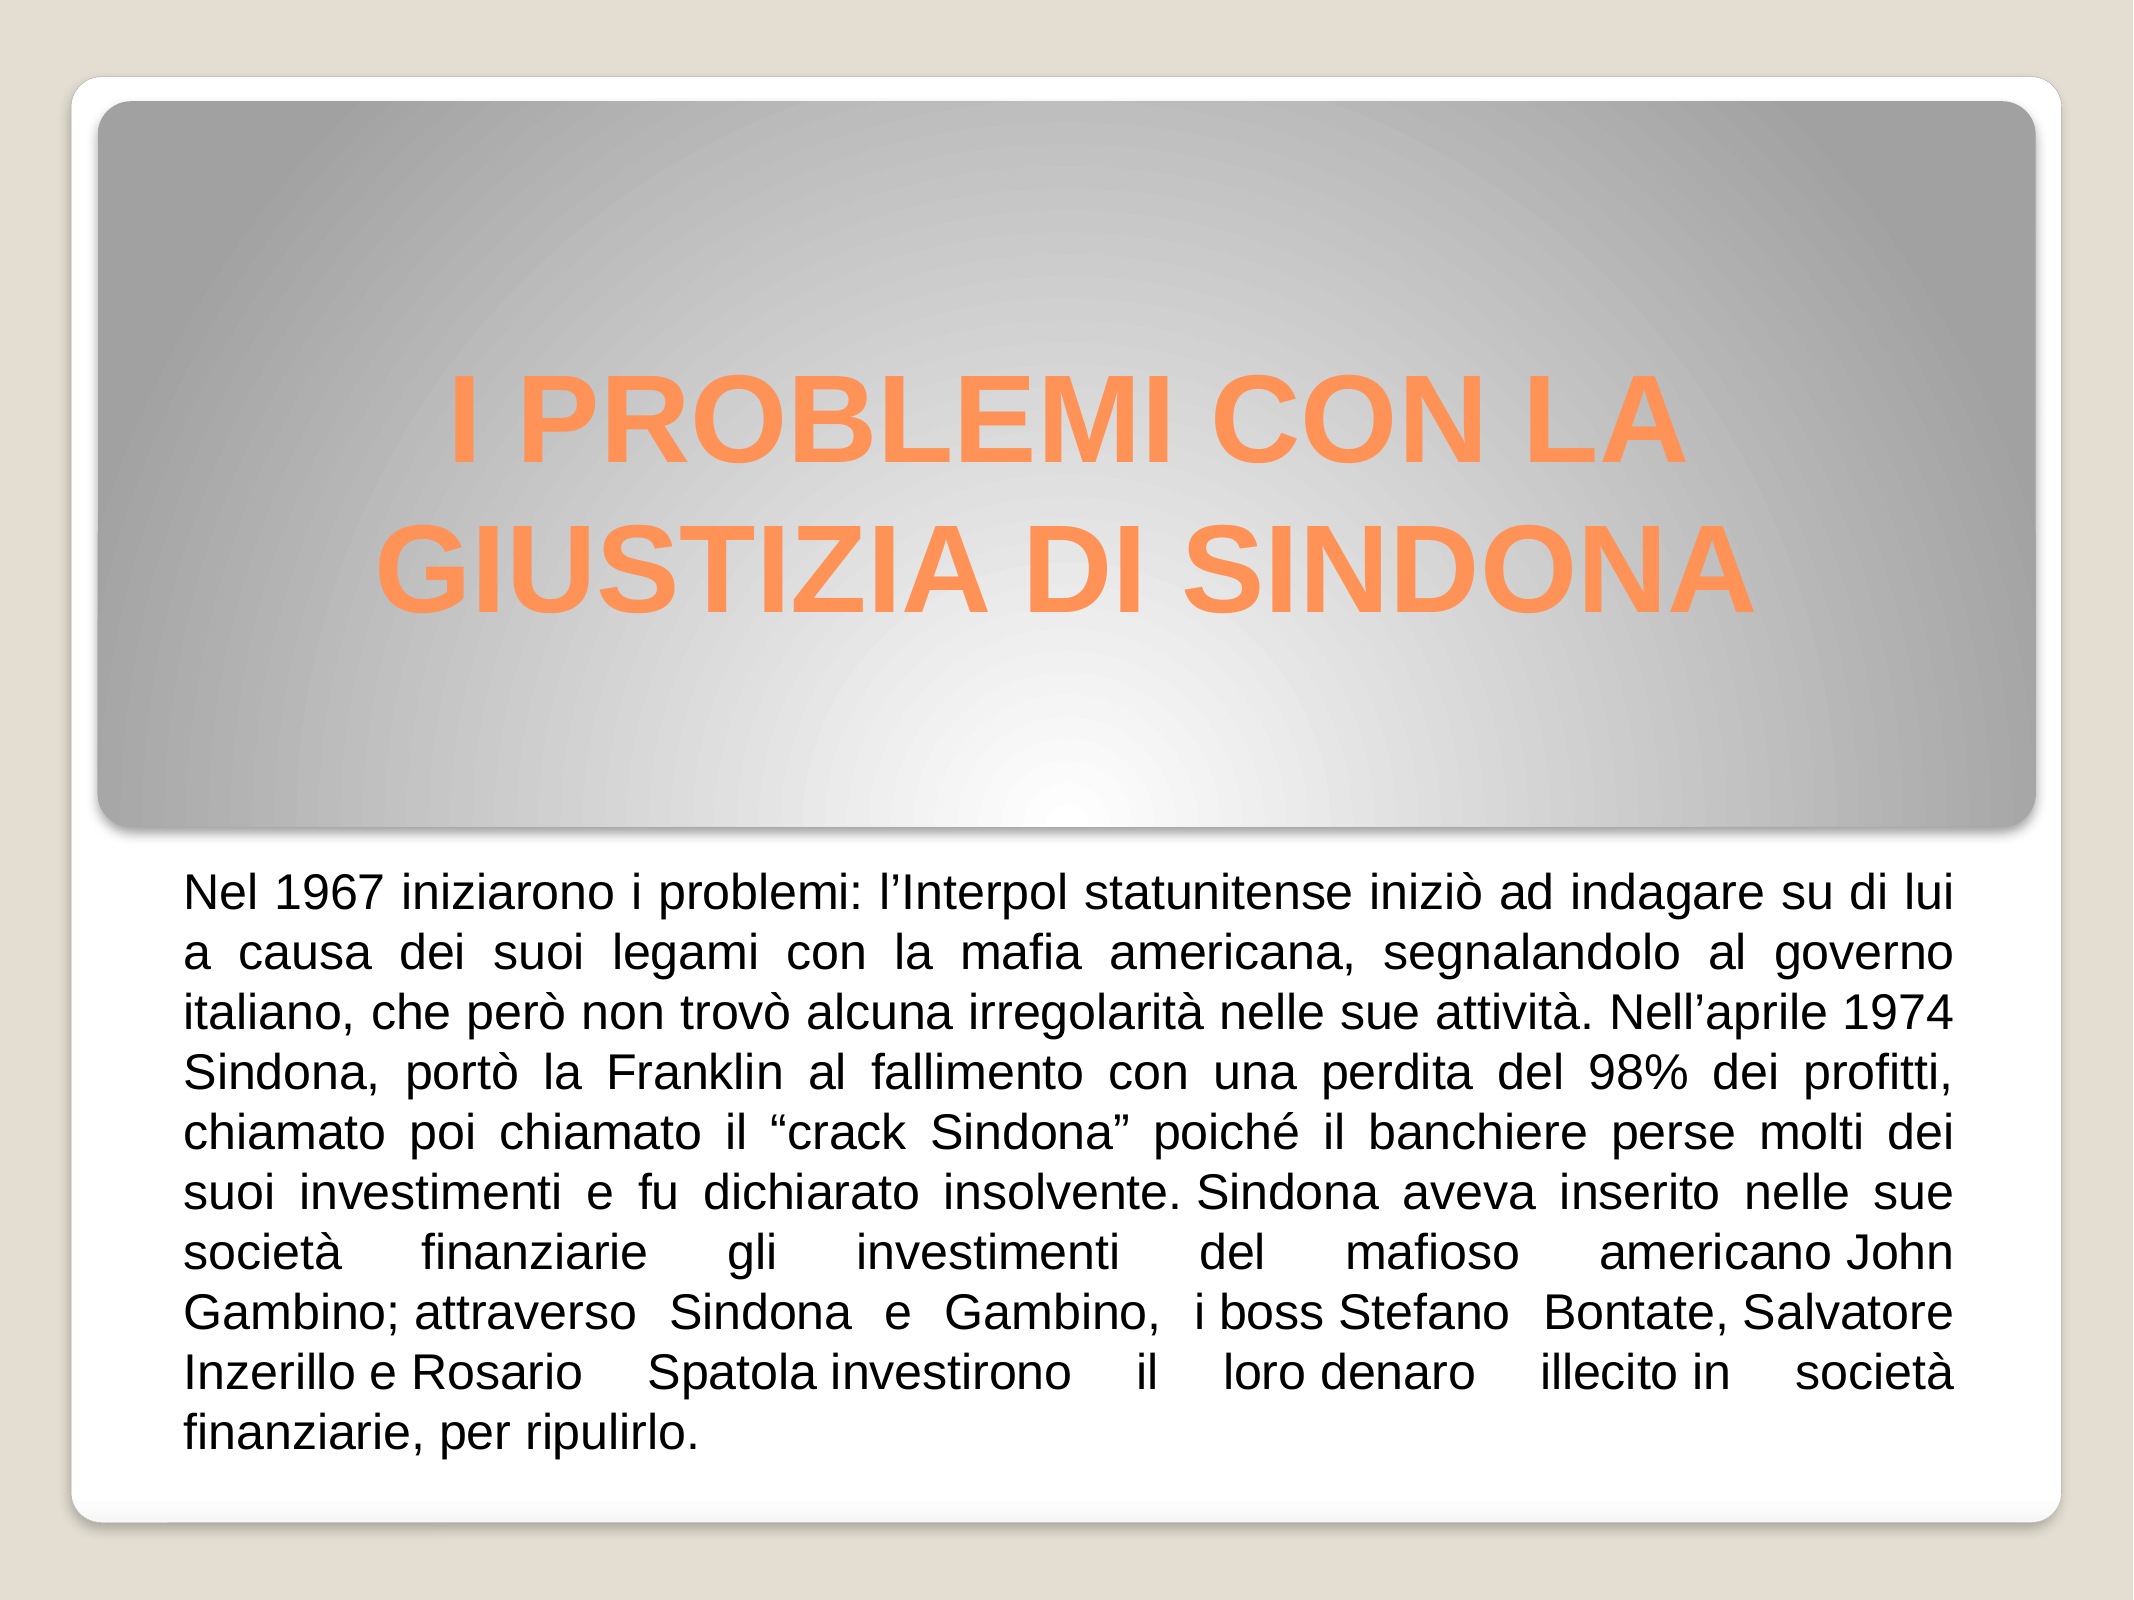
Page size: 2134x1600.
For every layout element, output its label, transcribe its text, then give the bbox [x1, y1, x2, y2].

subtitle Nel 1967 iniziarono i problemi: l’Interpol statunitense iniziò ad indagare su di lui a causa dei suoi legami con la mafia americana, segnalandolo al governo italiano, che però non trovò alcuna irregolarità nelle sue attività. Nell’aprile 1974 Sindona, portò la Franklin al fallimento con una perdita del 98% dei profitti, chiamato poi chiamato il “crack Sindona” poiché il banchiere perse molti dei suoi investimenti e fu dichiarato insolvente. Sindona aveva inserito nelle sue società finanziarie gli investimenti del mafioso americano John Gambino; attraverso Sindona e Gambino, i boss Stefano Bontate, Salvatore Inzerillo e Rosario Spatola investirono il loro denaro illecito in società finanziarie, per ripulirlo. [133, 859, 1977, 1473]
title I PROBLEMI CON LA GIUSTIZIA DI SINDONA [159, 221, 1974, 648]
